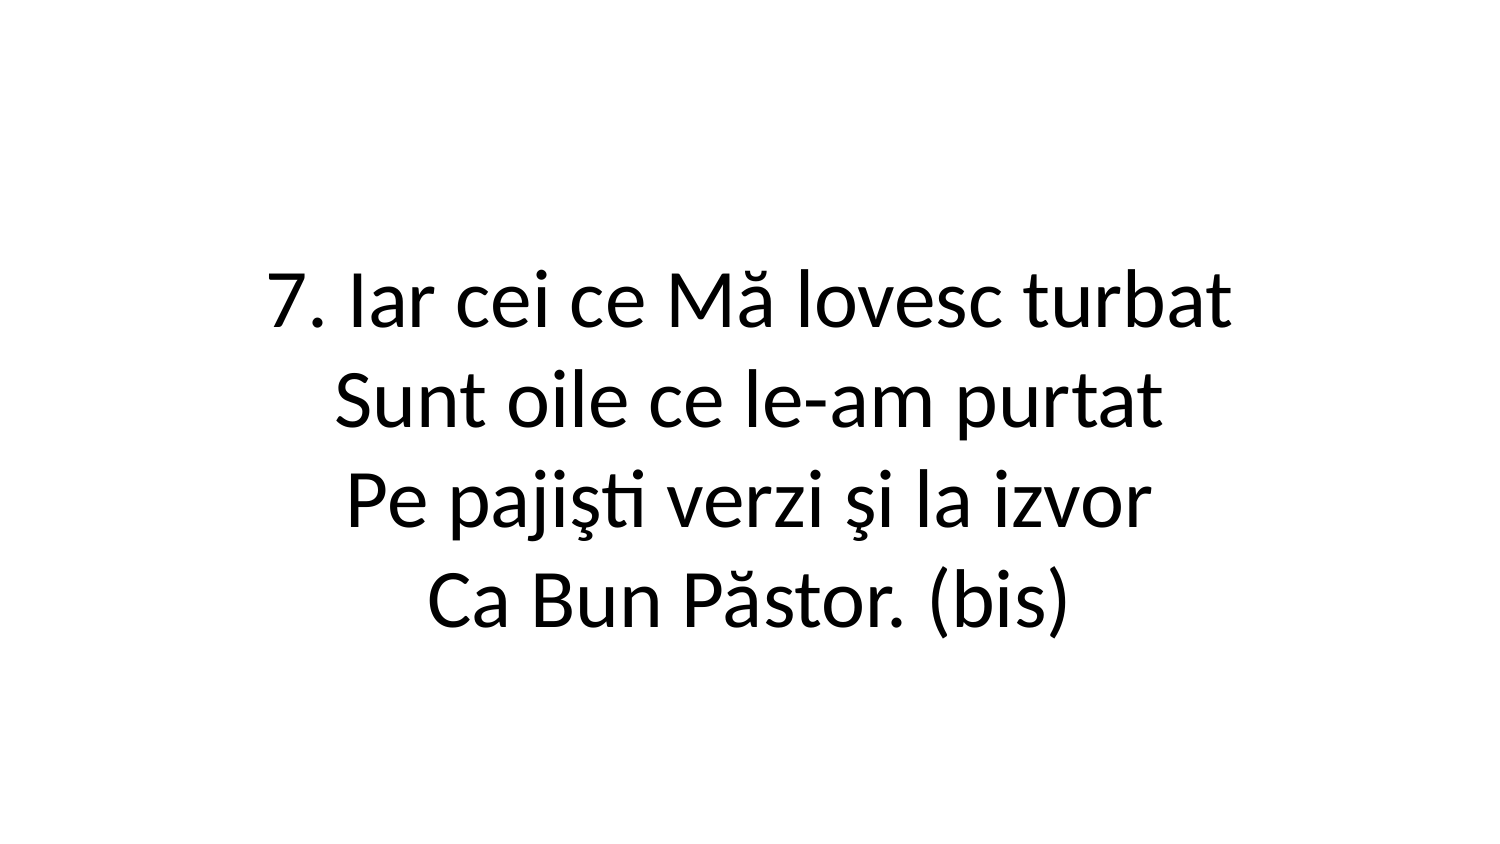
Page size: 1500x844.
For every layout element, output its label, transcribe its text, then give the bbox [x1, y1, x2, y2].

text_box 7. Iar cei ce Mă lovesc turbat Sunt oile ce le-am purtat Pe pajişti verzi şi la izvor Ca Bun Păstor. (bis) [250, 192, 1250, 652]
